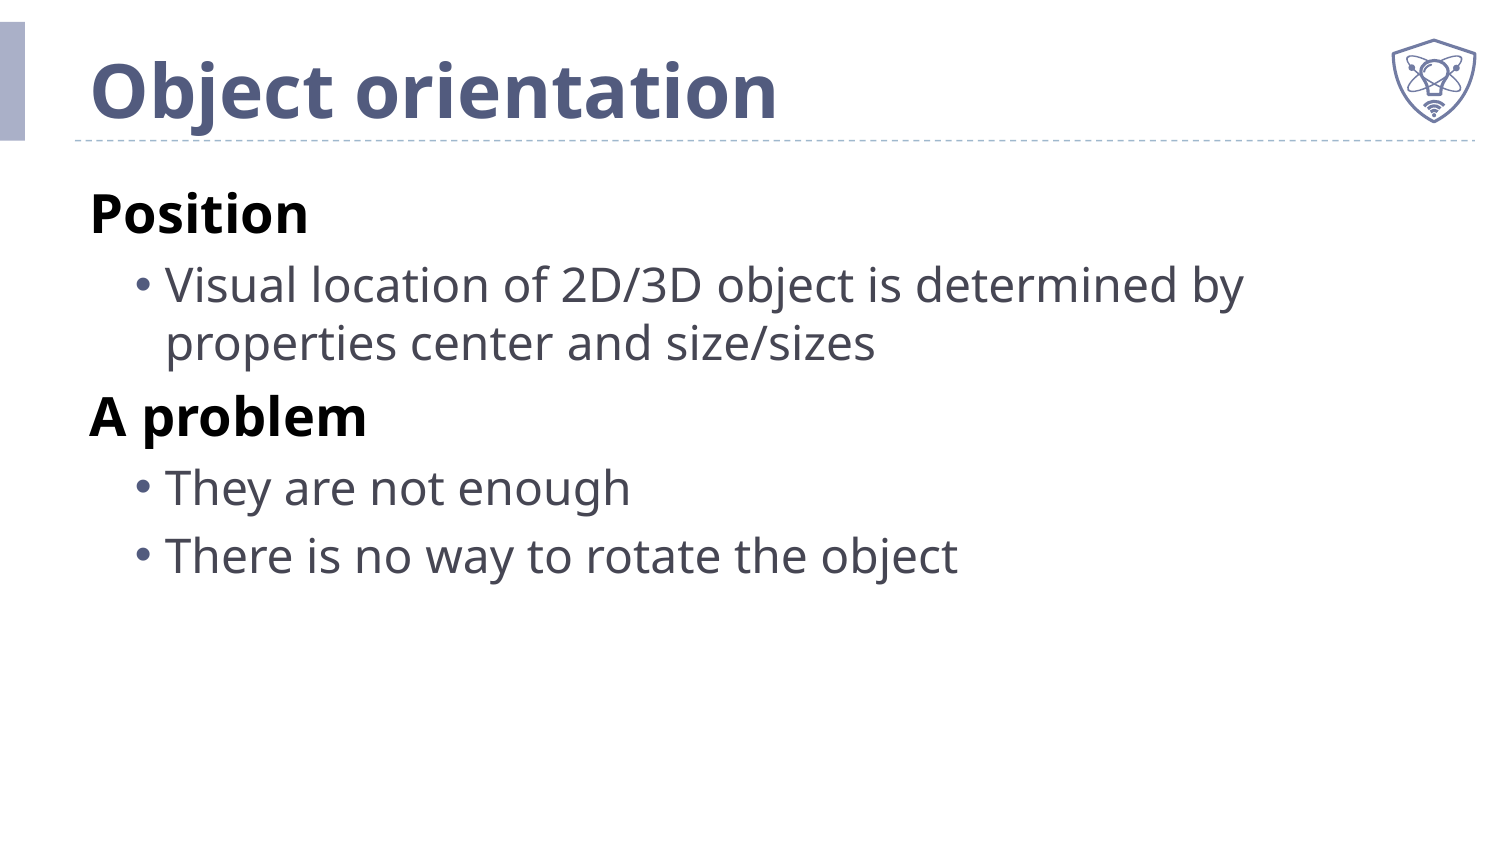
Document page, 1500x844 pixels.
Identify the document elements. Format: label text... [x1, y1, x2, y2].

title Object orientation [75, 18, 1475, 141]
list Position Visual location of 2D/3D object is determined by properties center and size/sizes A problem They are not enough There is no way to rotate the object [75, 171, 1475, 835]
